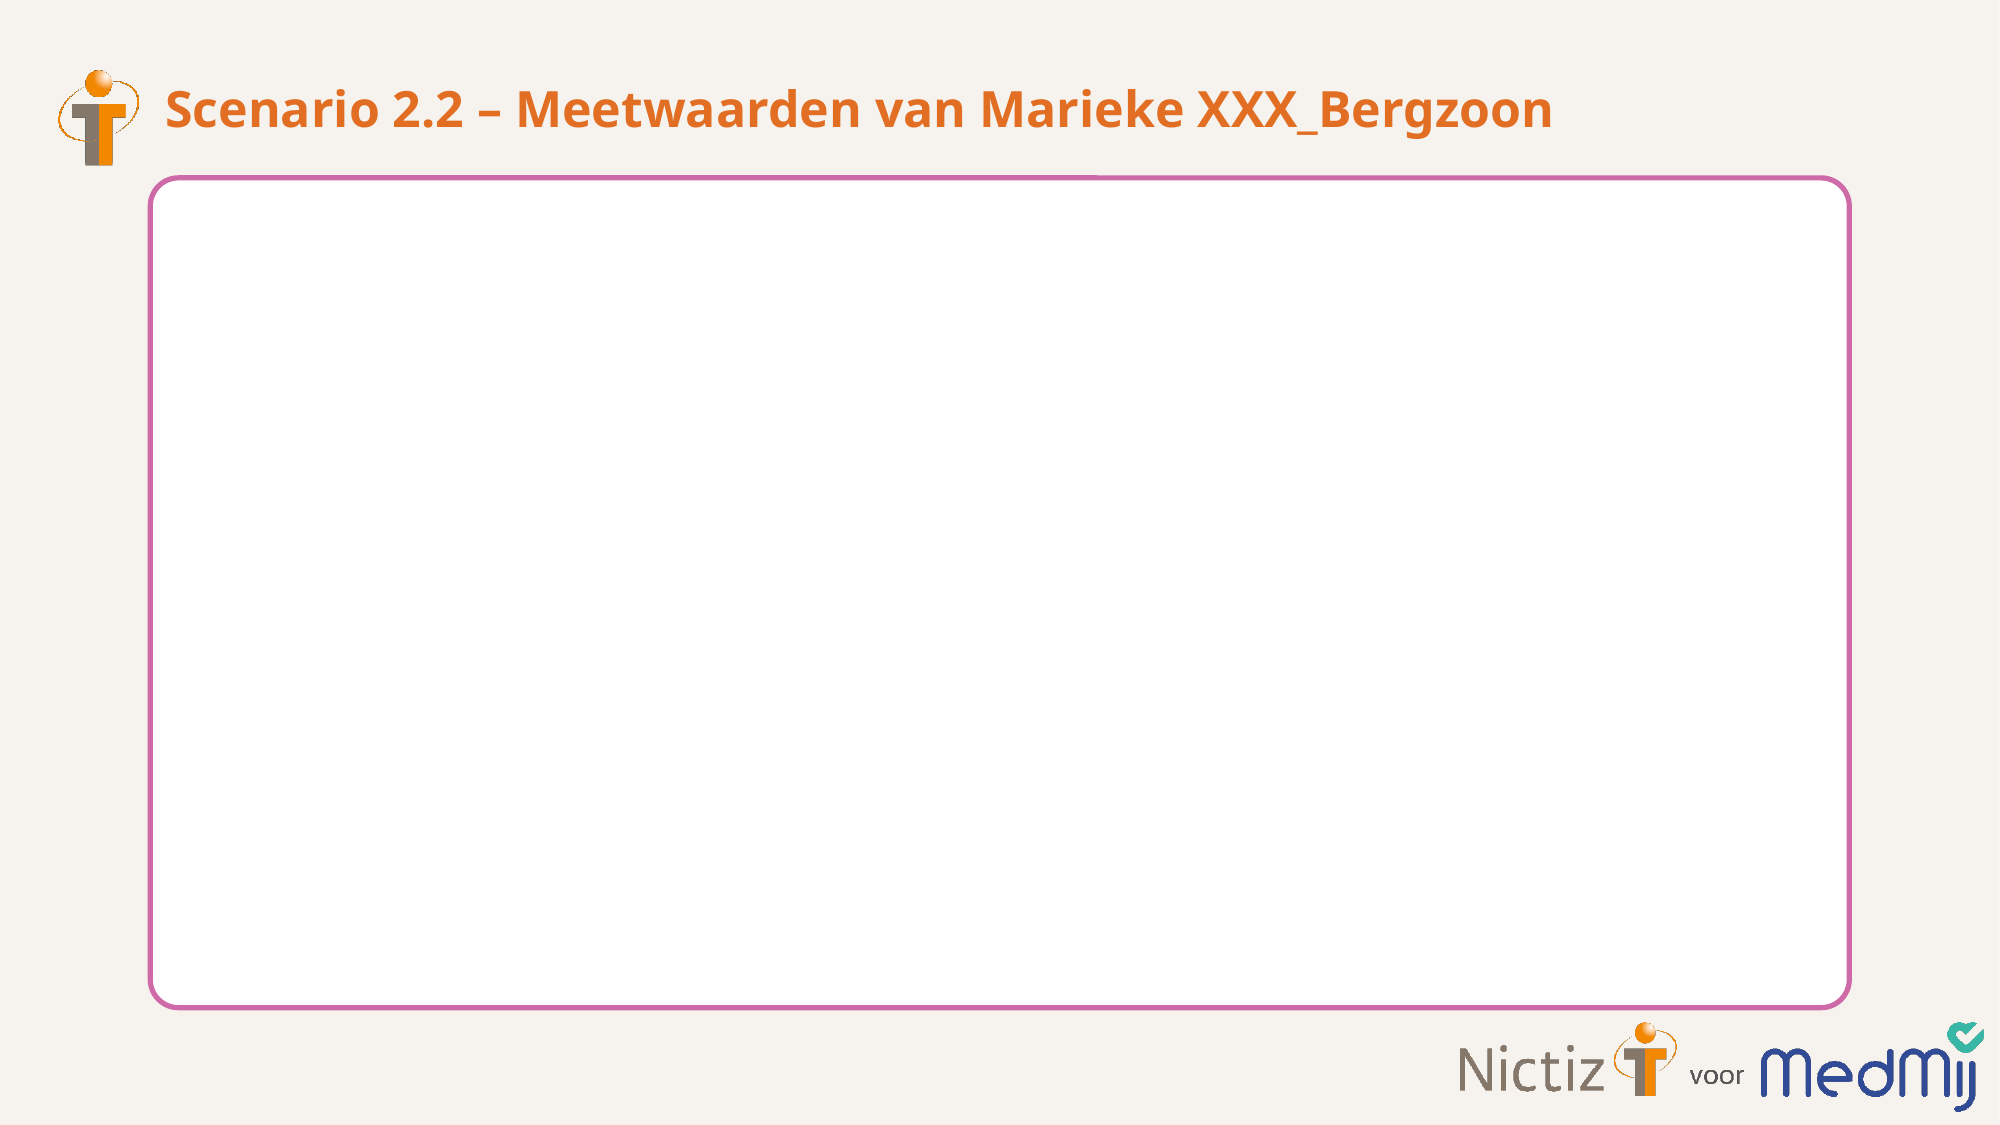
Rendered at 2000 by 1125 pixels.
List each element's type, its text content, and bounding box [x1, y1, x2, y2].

text_box [683, 0, 1317, 1125]
title Scenario 2.2 – Meetwaarden van Marieke XXX_Bergzoon [1317, 76, 1850, 165]
picture [1457, 1019, 1988, 1113]
picture [50, 66, 151, 187]
title Scenario 2.2 – Meetwaarden van Marieke XXX_Bergzoon [150, 76, 683, 165]
